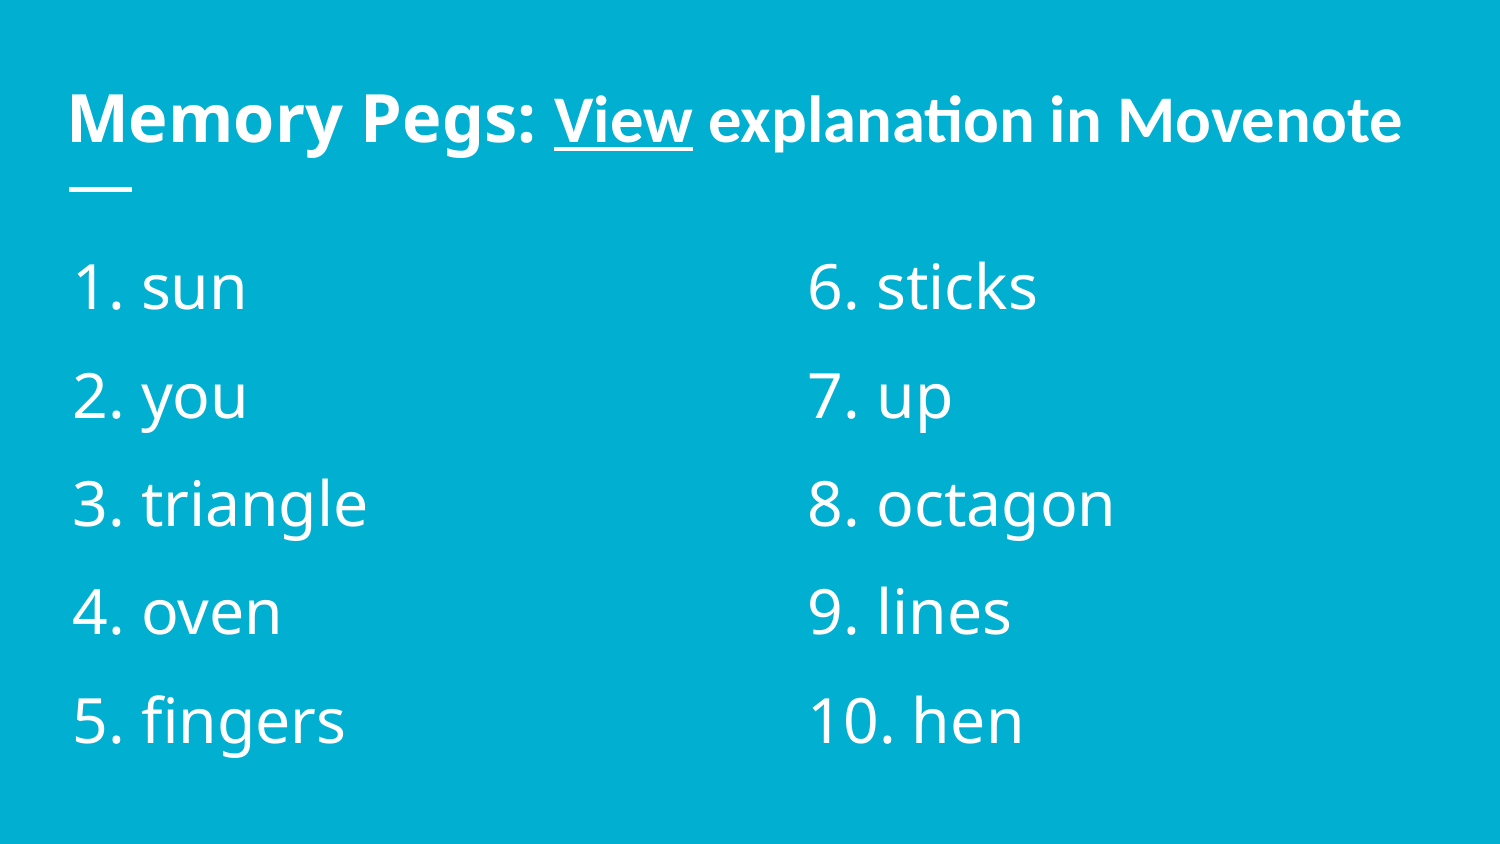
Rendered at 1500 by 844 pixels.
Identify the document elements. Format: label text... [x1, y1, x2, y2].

list sun you triangle oven fingers [51, 232, 708, 750]
list 6. sticks 7. up 8. octagon 9. lines 10. hen [792, 232, 1449, 750]
title Memory Pegs: View explanation in Movenote [51, 61, 1449, 167]
